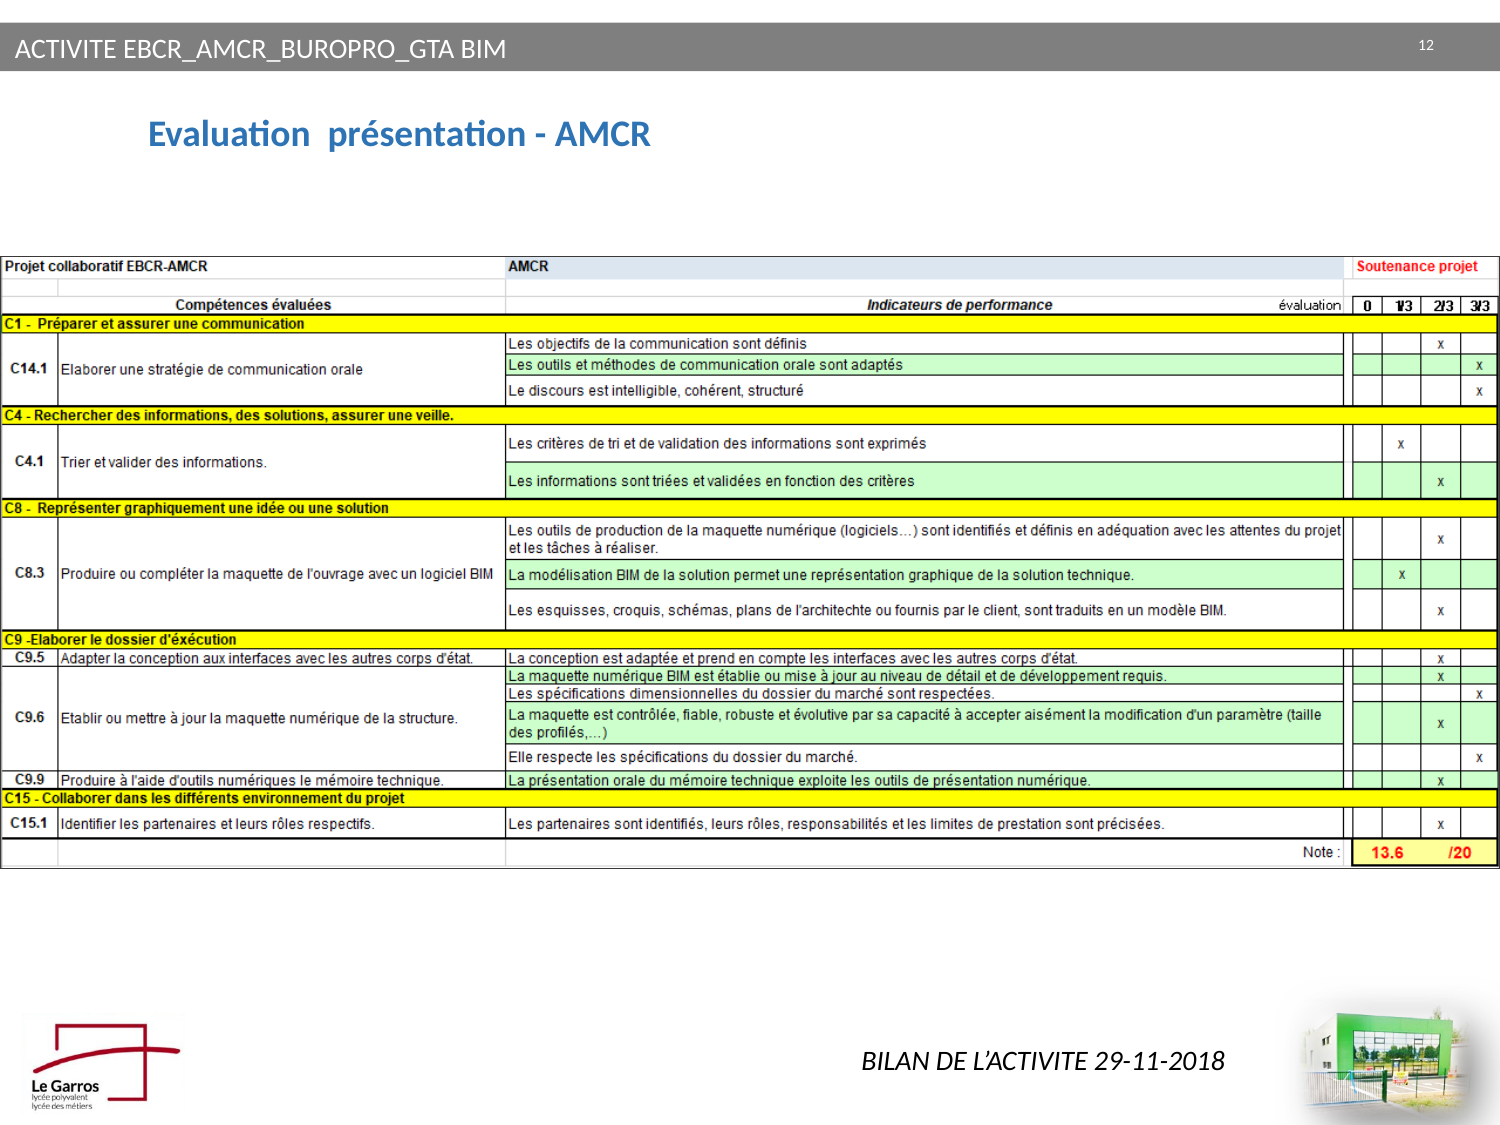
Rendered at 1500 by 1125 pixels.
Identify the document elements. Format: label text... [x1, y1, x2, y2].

text_box Evaluation présentation - AMCR [133, 101, 767, 162]
picture [21, 1013, 185, 1115]
picture [0, 256, 1500, 869]
picture [1323, 1023, 1451, 1098]
